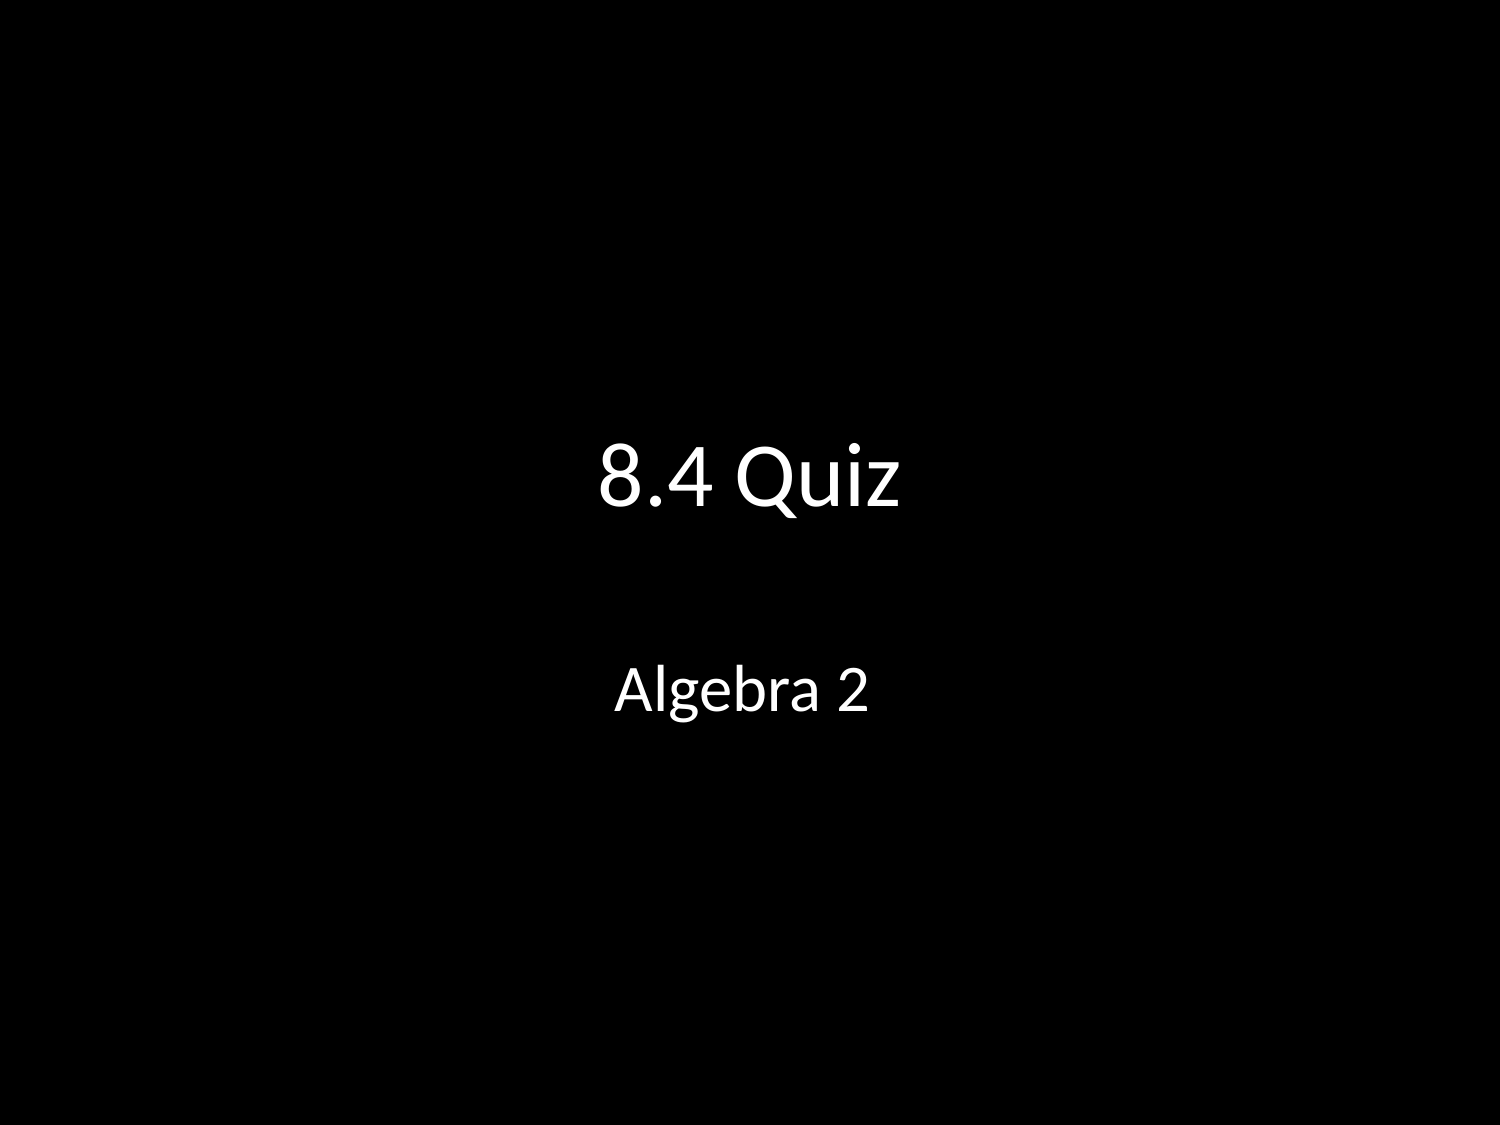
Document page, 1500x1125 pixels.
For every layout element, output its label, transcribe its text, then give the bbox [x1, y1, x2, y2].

subtitle Algebra 2 [225, 637, 1275, 925]
title 8.4 Quiz [112, 349, 1388, 591]
